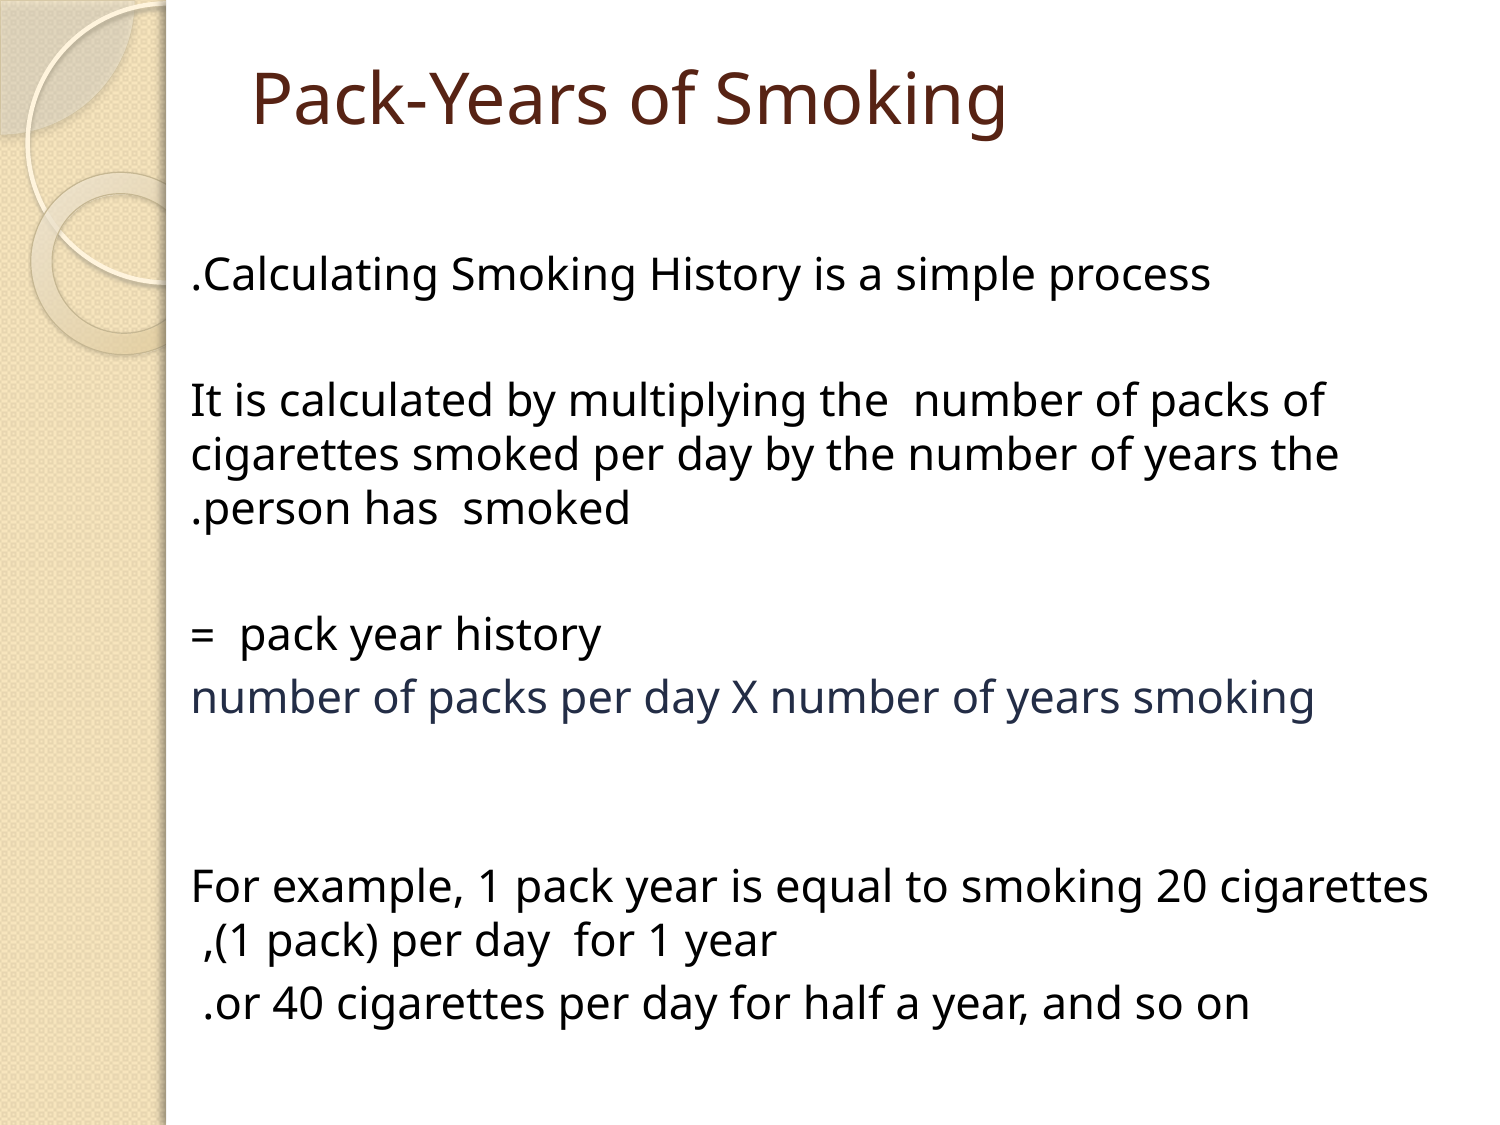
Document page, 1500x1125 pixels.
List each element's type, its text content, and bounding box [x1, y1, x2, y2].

title Pack-Years of Smoking [235, 45, 1466, 233]
list Calculating Smoking History is a simple process. It is calculated by multiplying the number of packs of cigarettes smoked per day by the number of years the person has smoked. pack year history = number of packs per day X number of years smoking For example, 1 pack year is equal to smoking 20 cigarettes (1 pack) per day for 1 year, or 40 cigarettes per day for half a year, and so on. [175, 237, 1500, 1043]
